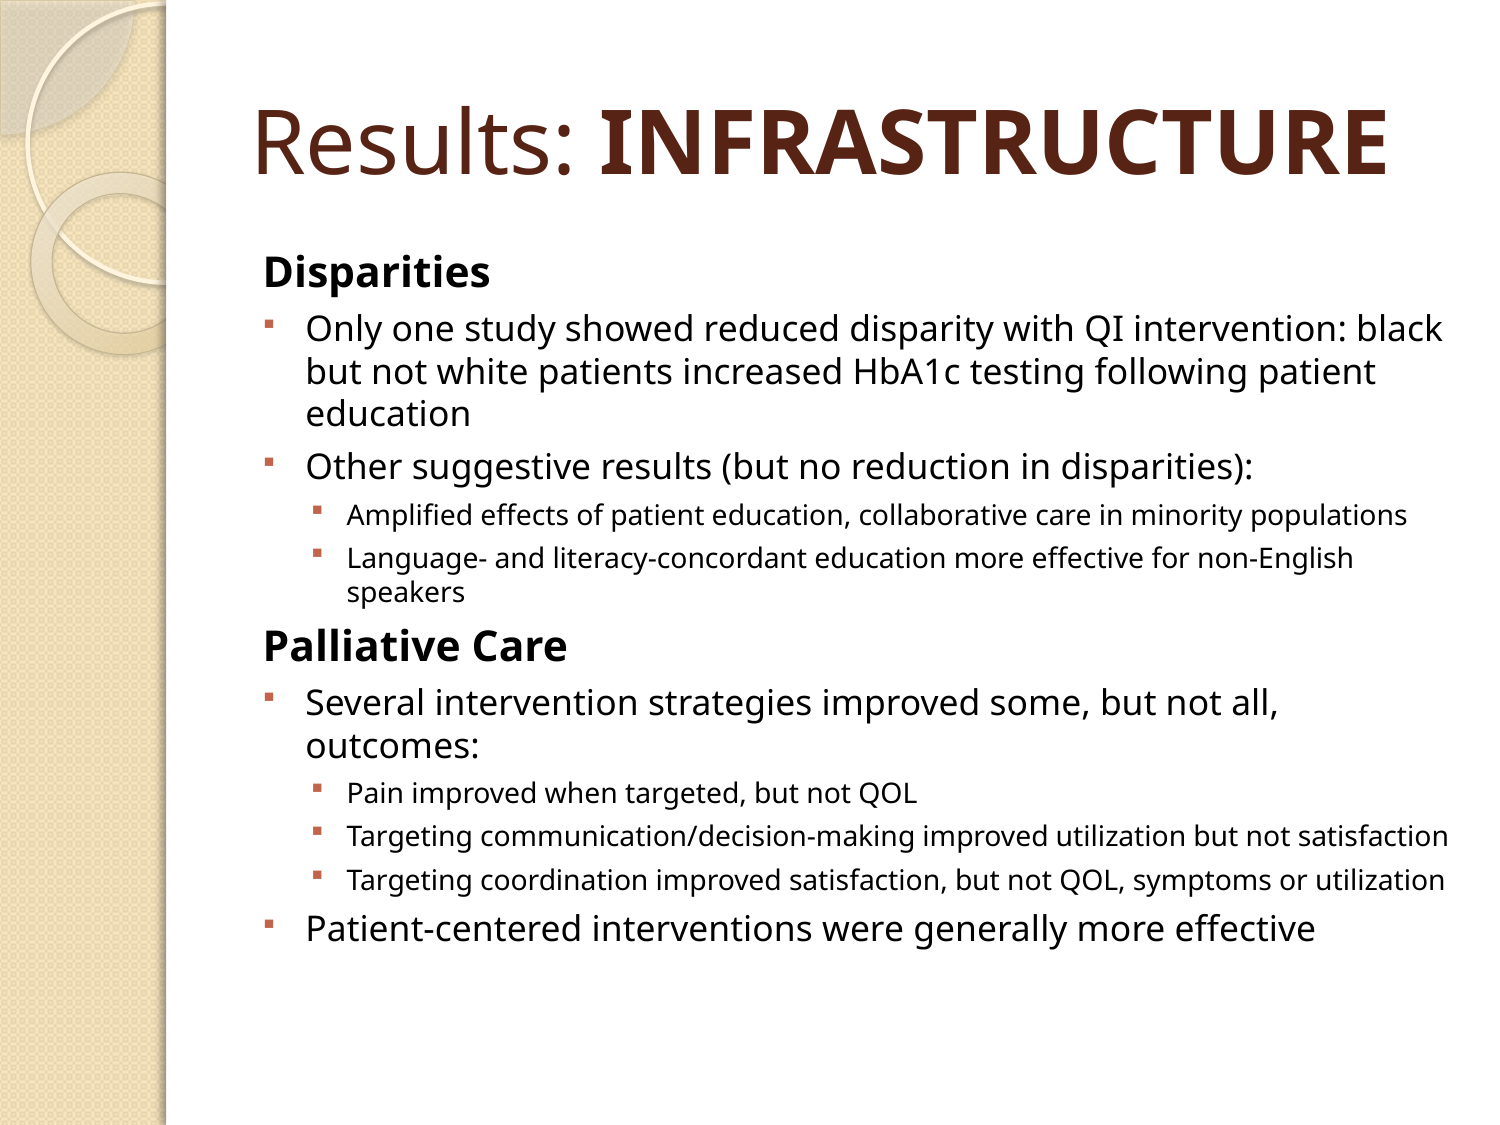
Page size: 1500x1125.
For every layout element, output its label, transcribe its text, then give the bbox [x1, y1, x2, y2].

list Disparities Only one study showed reduced disparity with QI intervention: black but not white patients increased HbA1c testing following patient education Other suggestive results (but no reduction in disparities): Amplified effects of patient education, collaborative care in minority populations Language- and literacy-concordant education more effective for non-English speakers Palliative Care Several intervention strategies improved some, but not all, outcomes: Pain improved when targeted, but not QOL Targeting communication/decision-making improved utilization but not satisfaction Targeting coordination improved satisfaction, but not QOL, symptoms or utilization Patient-centered interventions were generally more effective [235, 237, 1466, 1025]
title Results: Infrastructure [235, 45, 1466, 233]
